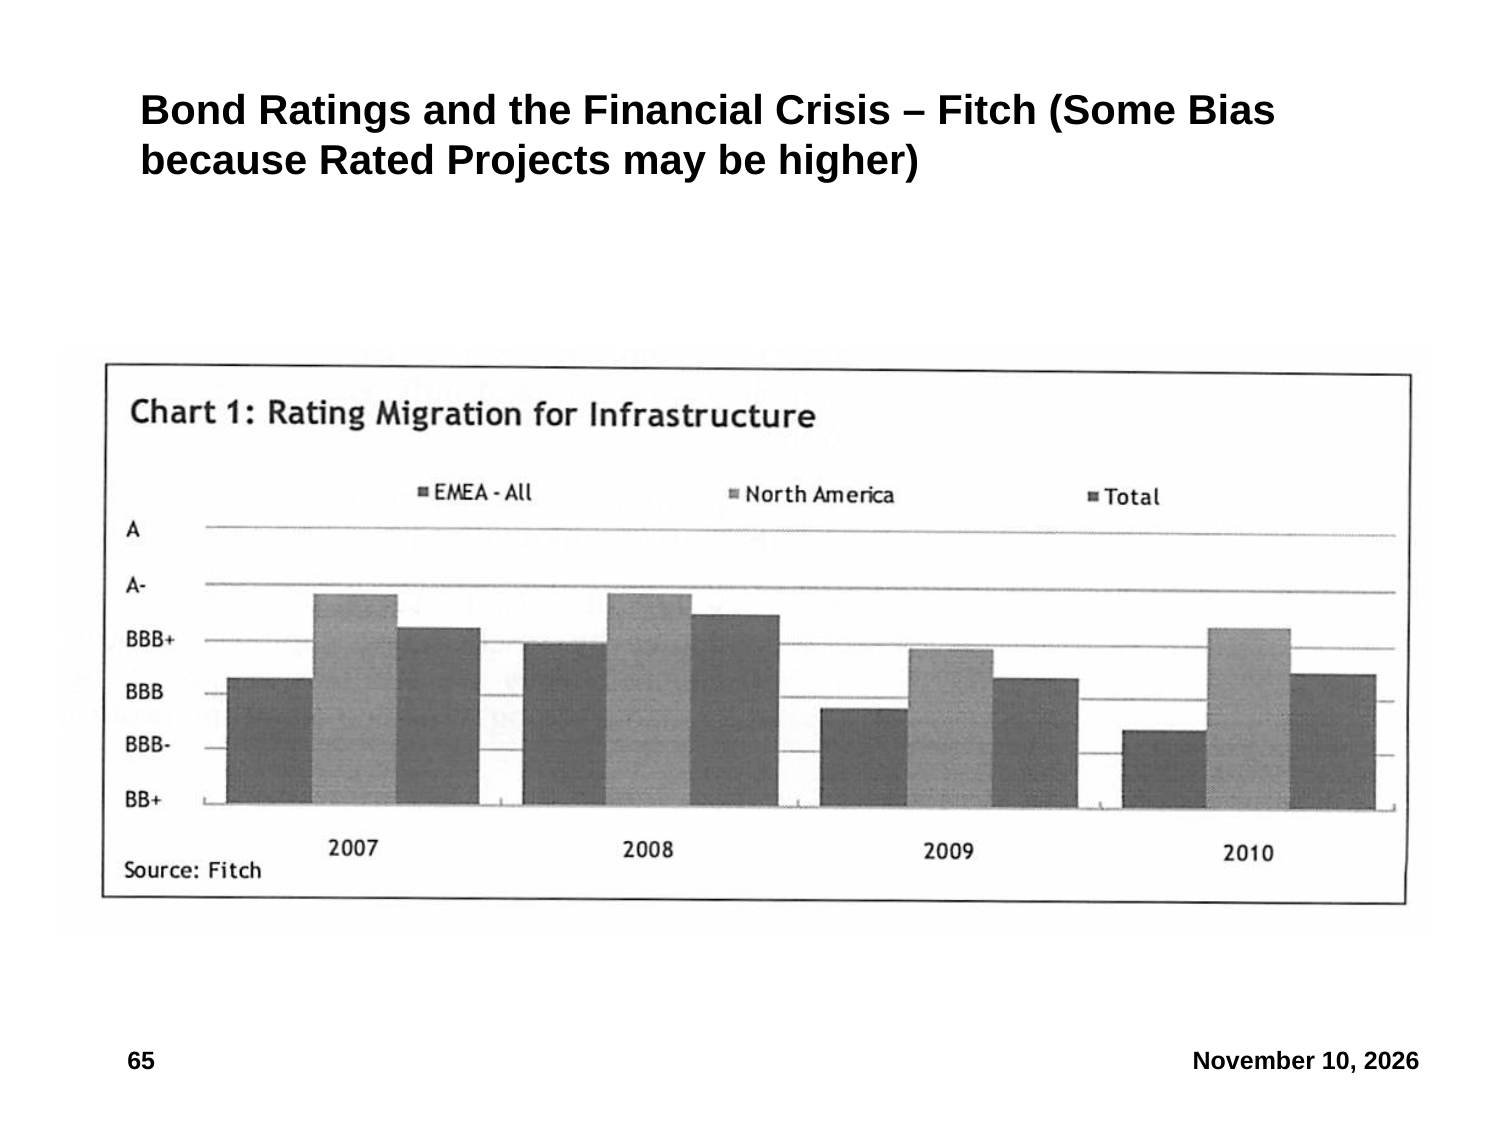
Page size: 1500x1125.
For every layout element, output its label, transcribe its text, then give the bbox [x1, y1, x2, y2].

title Bond Ratings and the Financial Crisis – Fitch (Some Bias because Rated Projects may be higher) [124, 74, 1376, 226]
picture [62, 349, 1431, 937]
